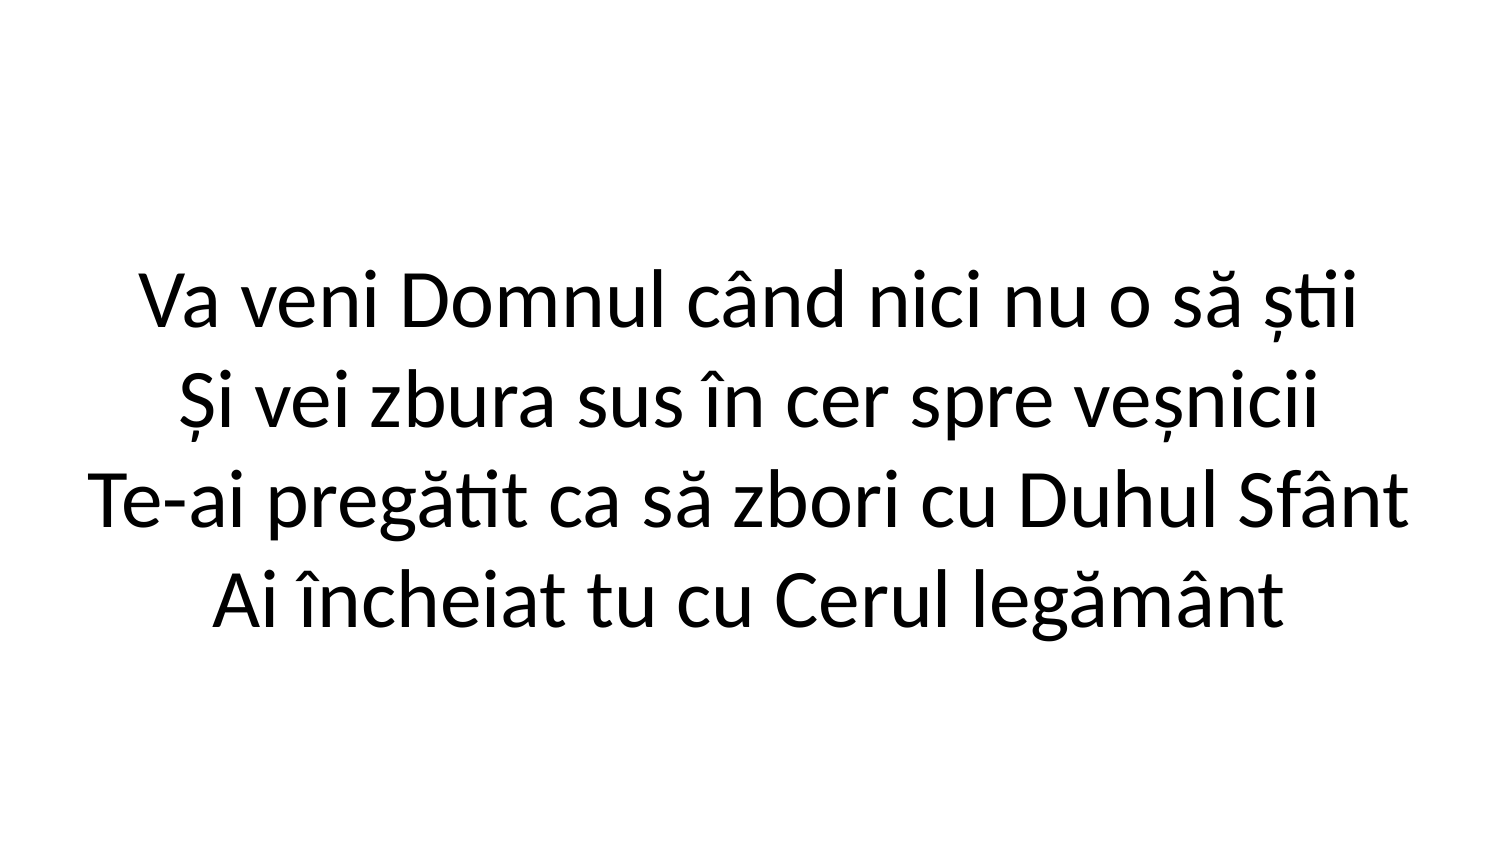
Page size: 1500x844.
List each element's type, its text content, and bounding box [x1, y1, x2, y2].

text_box Va veni Domnul când nici nu o să știi Și vei zbura sus în cer spre veșnicii Te-ai pregătit ca să zbori cu Duhul Sfânt Ai încheiat tu cu Cerul legământ [73, 192, 1427, 652]
